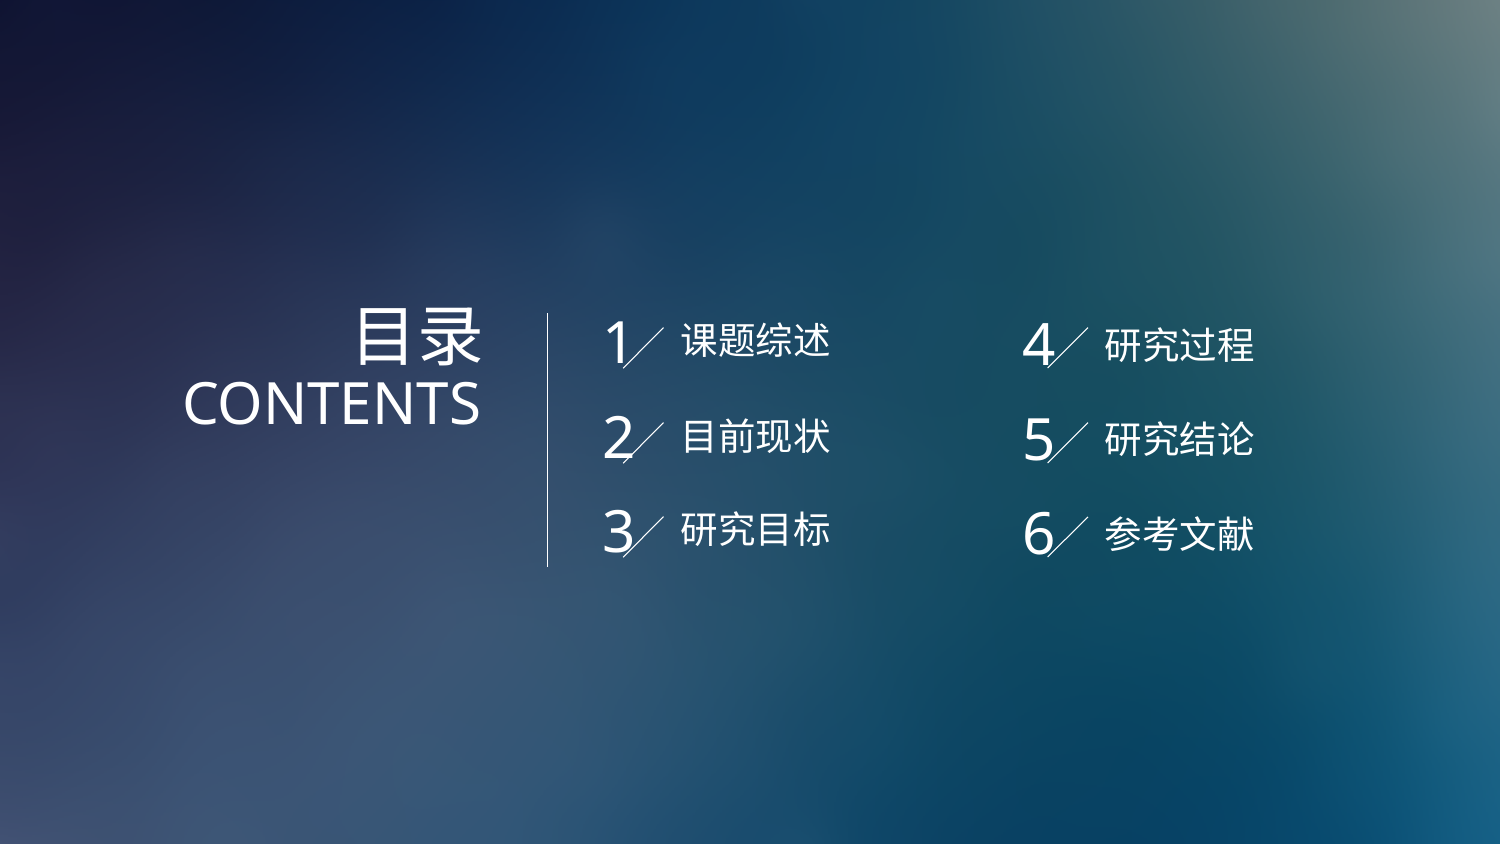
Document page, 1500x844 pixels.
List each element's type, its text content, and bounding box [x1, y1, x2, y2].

text_box 研究结论 [1089, 409, 1270, 469]
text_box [46, 286, 500, 445]
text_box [1006, 299, 1088, 386]
text_box 课题综述 [665, 310, 846, 370]
picture [0, 0, 1500, 844]
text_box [586, 298, 664, 385]
text_box 研究过程 [1089, 314, 1270, 374]
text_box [1006, 489, 1088, 575]
text_box 参考文献 [1089, 503, 1270, 564]
text_box 研究目标 [665, 499, 846, 559]
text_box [586, 487, 664, 574]
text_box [586, 393, 664, 480]
text_box 目前现状 [665, 405, 846, 465]
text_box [1006, 394, 1088, 481]
